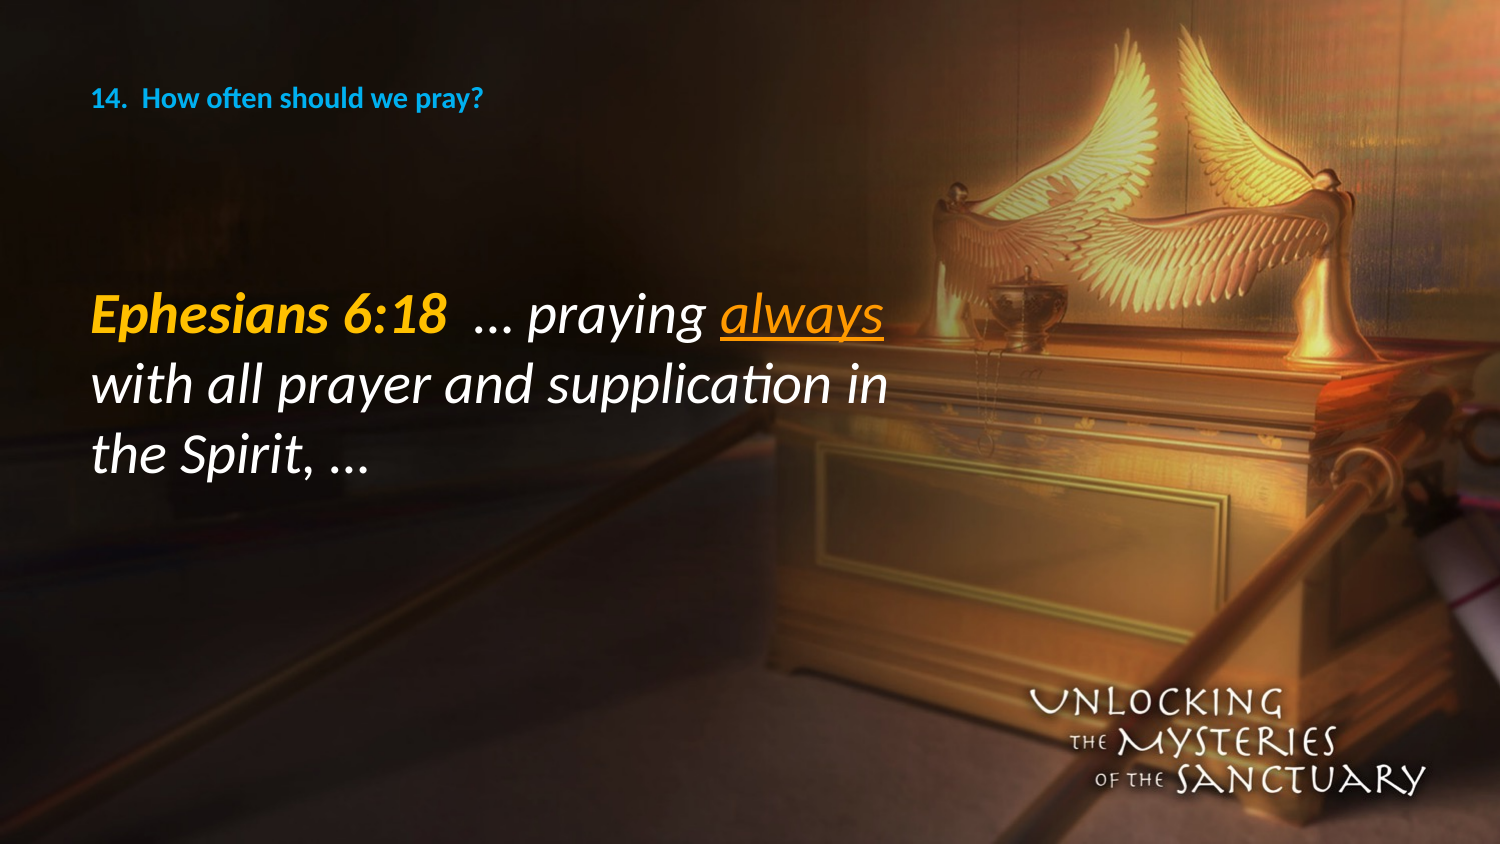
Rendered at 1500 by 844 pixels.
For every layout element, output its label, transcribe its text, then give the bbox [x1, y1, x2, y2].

picture [0, 0, 1500, 844]
title 14. How often should we pray? [75, 33, 1425, 175]
list Ephesians 6:18 … praying always with all prayer and supplication in the Spirit, … [75, 267, 949, 754]
